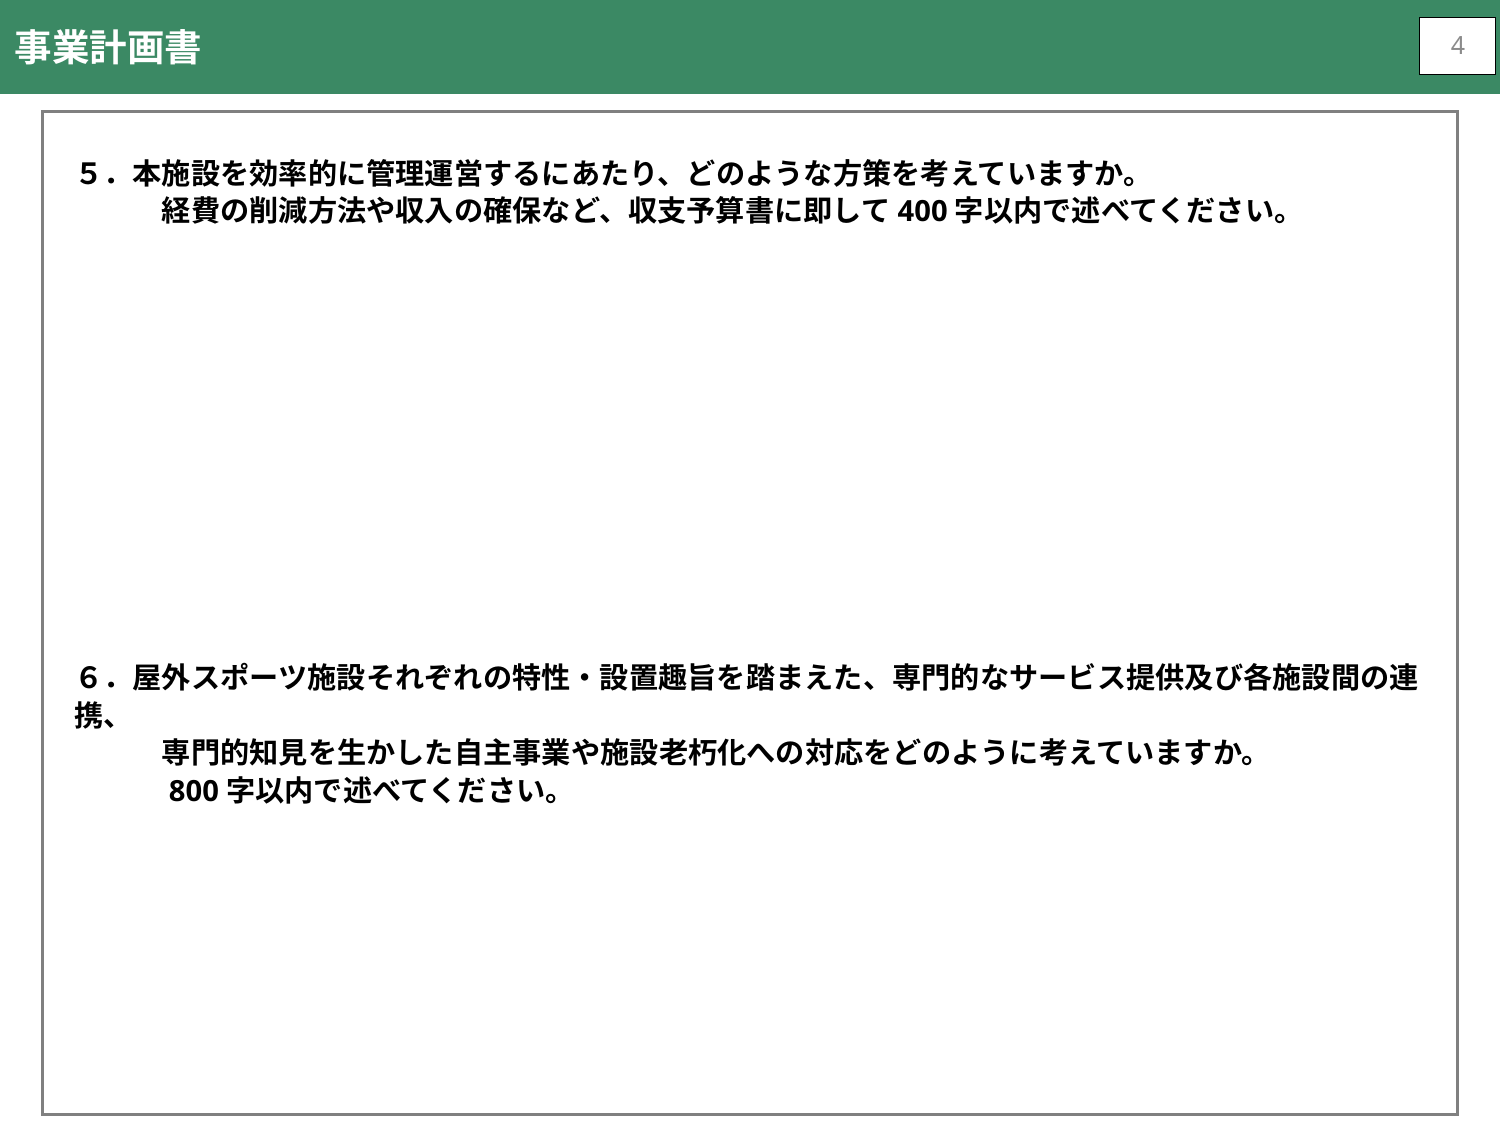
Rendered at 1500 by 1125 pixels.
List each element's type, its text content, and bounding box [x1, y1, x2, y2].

text_box 事業計画書 [0, 0, 1500, 94]
text_box ５．本施設を効率的に管理運営するにあたり、どのような方策を考えていますか。 経費の削減方法や収入の確保など、収支予算書に即して400字以内で述べてください。 [59, 145, 1441, 460]
text_box ６．屋外スポーツ施設それぞれの特性・設置趣旨を踏まえた、専門的なサービス提供及び各施設間の連携、 専門的知見を生かした自主事業や施設老朽化への対応をどのように考えていますか。 800字以内で述べてください。 [59, 649, 1441, 1040]
slide_number 4 [1419, 17, 1496, 75]
text_box [42, 111, 1458, 1115]
